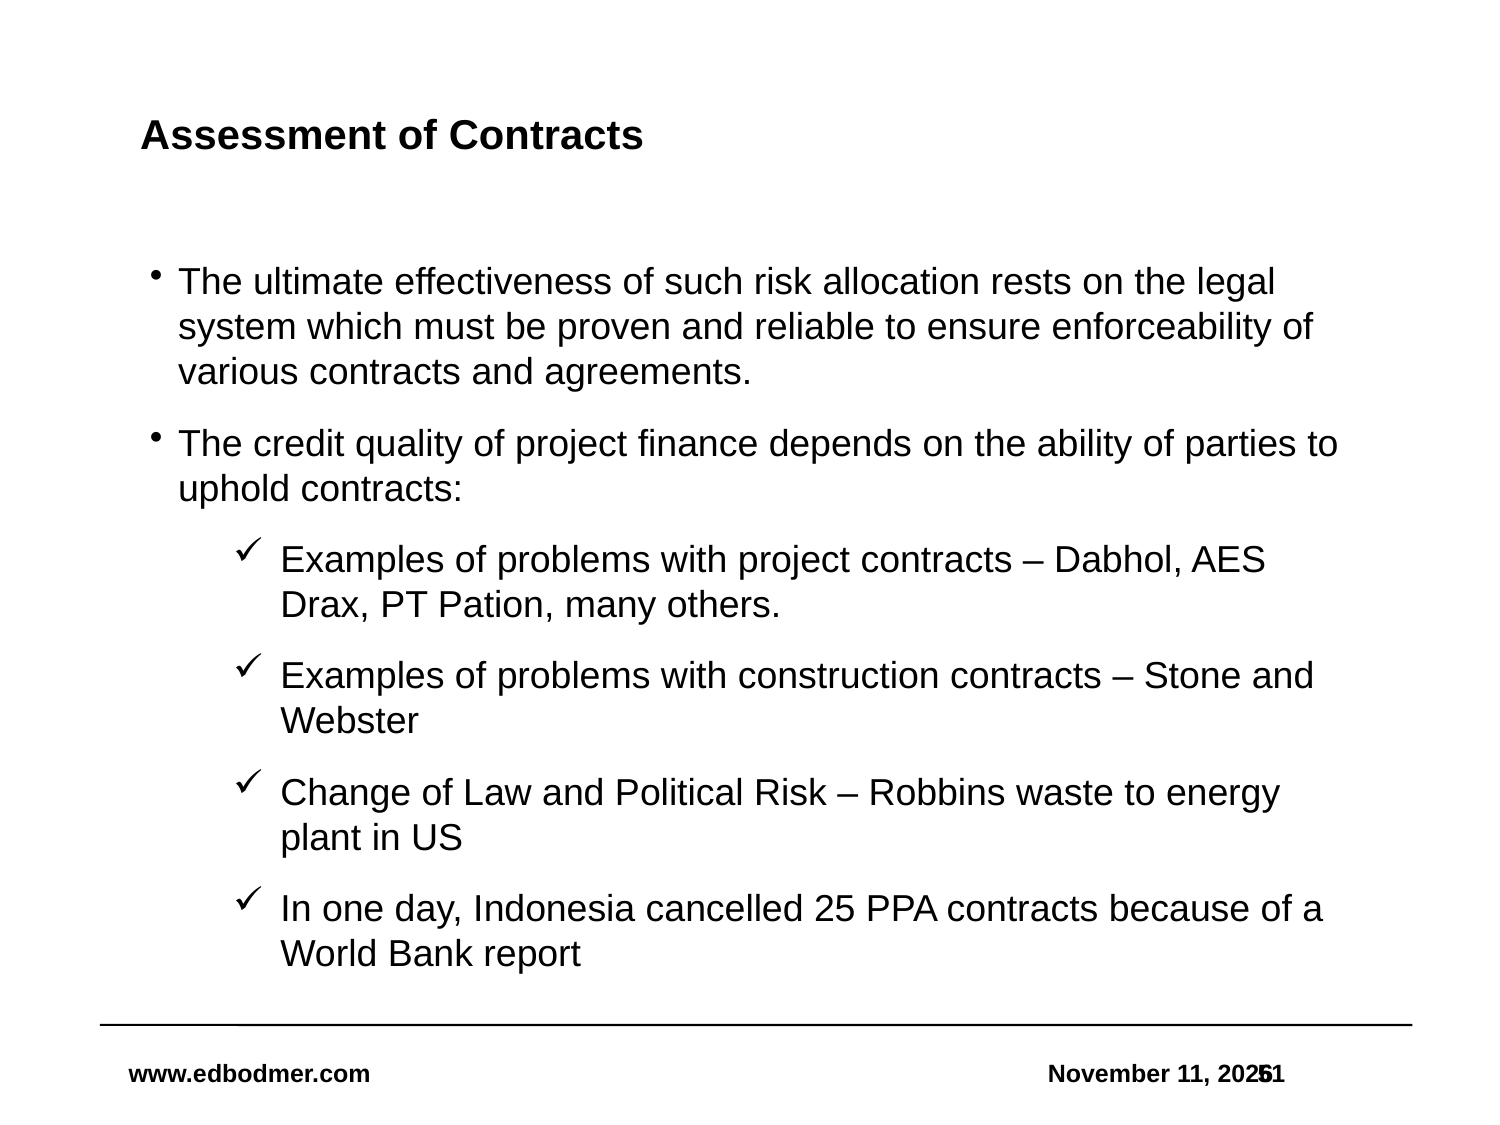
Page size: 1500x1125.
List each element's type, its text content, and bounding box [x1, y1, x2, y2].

list The ultimate effectiveness of such risk allocation rests on the legal system which must be proven and reliable to ensure enforceability of various contracts and agreements. The credit quality of project finance depends on the ability of parties to uphold contracts: Examples of problems with project contracts – Dabhol, AES Drax, PT Pation, many others. Examples of problems with construction contracts – Stone and Webster Change of Law and Political Risk – Robbins waste to energy plant in US In one day, Indonesia cancelled 25 PPA contracts because of a World Bank report [124, 249, 1376, 1001]
title Assessment of Contracts [124, 99, 1288, 226]
